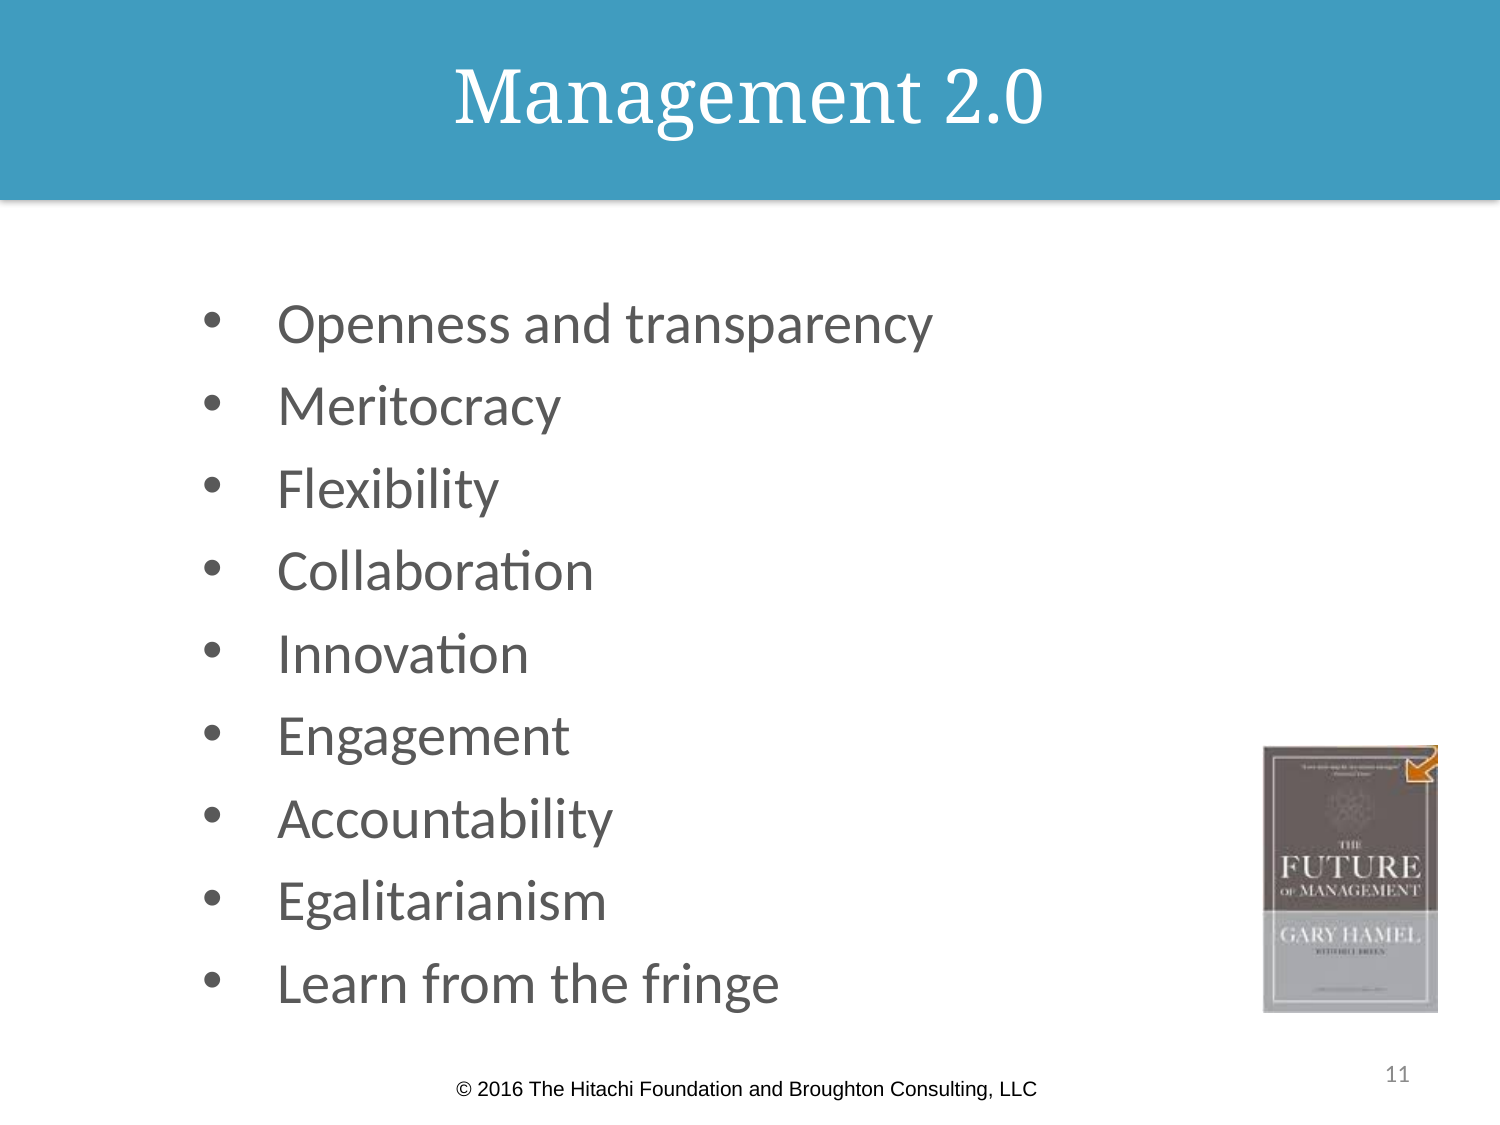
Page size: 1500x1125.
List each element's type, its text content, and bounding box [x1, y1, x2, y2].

title Management 2.0 [112, 24, 1388, 163]
picture [1262, 745, 1438, 1013]
text_box Openness and transparency Meritocracy Flexibility Collaboration Innovation Engagement Accountability Egalitarianism Learn from the fringe [112, 277, 1375, 1023]
footer © 2016 The Hitachi Foundation and Broughton Consulting, LLC [399, 1067, 1100, 1100]
slide_number 11 [1074, 1042, 1425, 1103]
